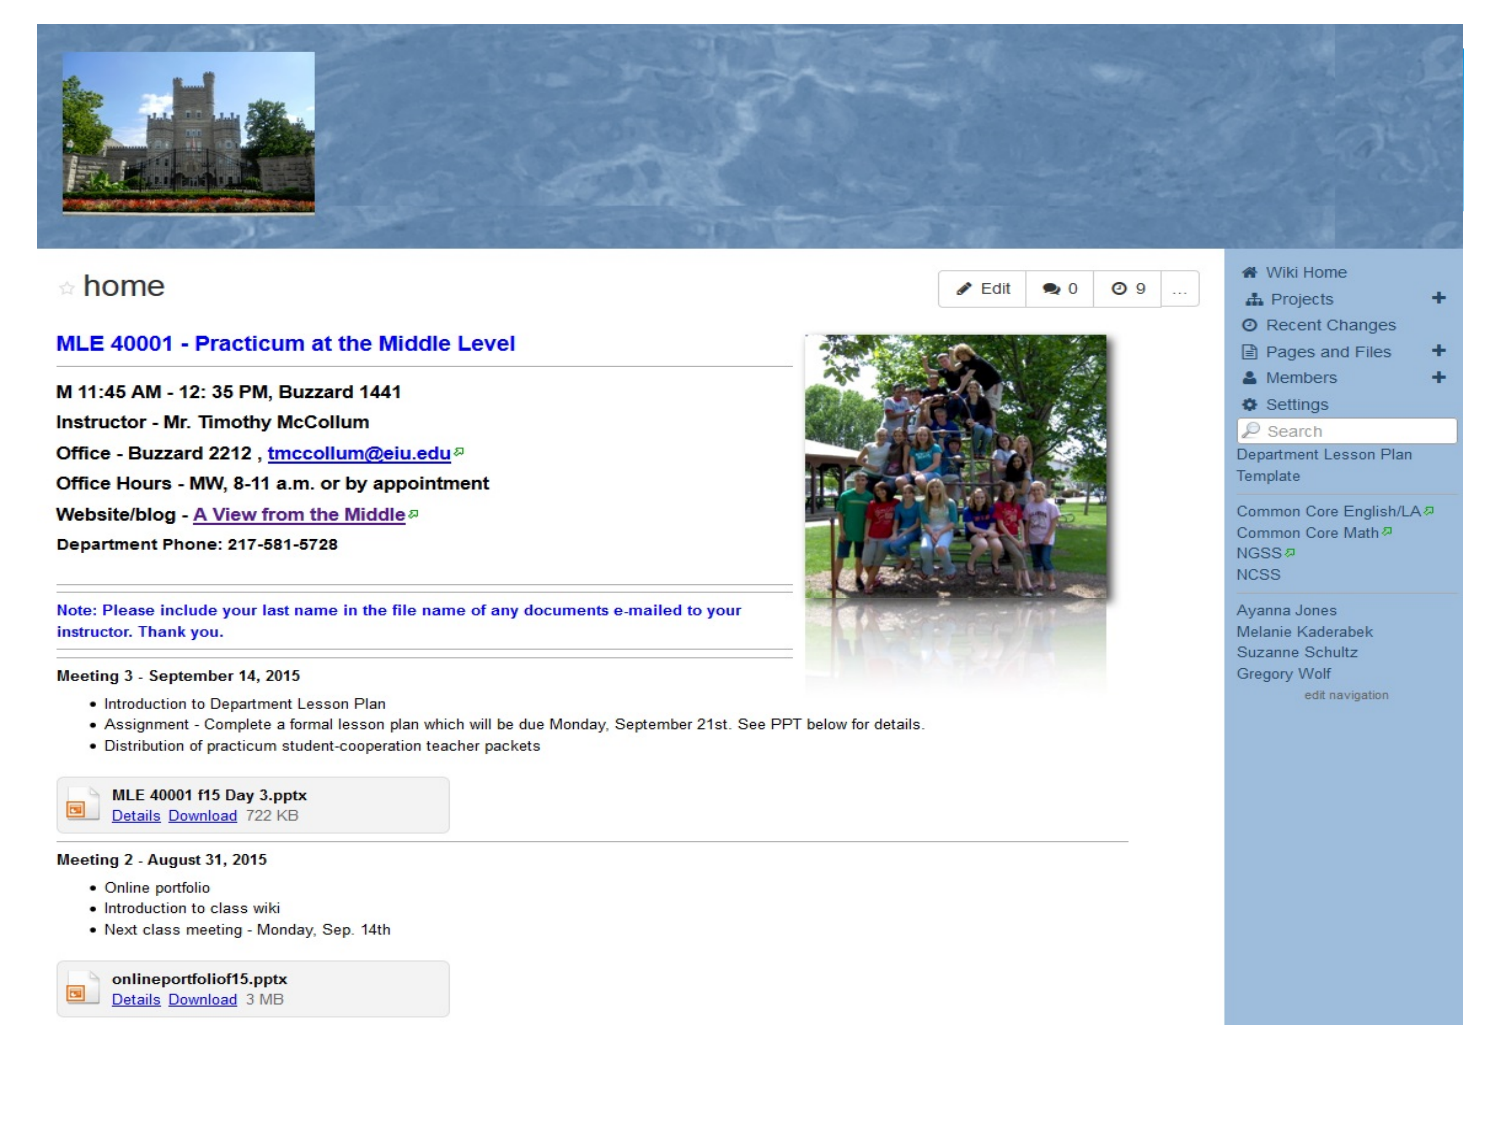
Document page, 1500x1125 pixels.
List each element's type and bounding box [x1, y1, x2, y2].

picture [37, 24, 1463, 1026]
